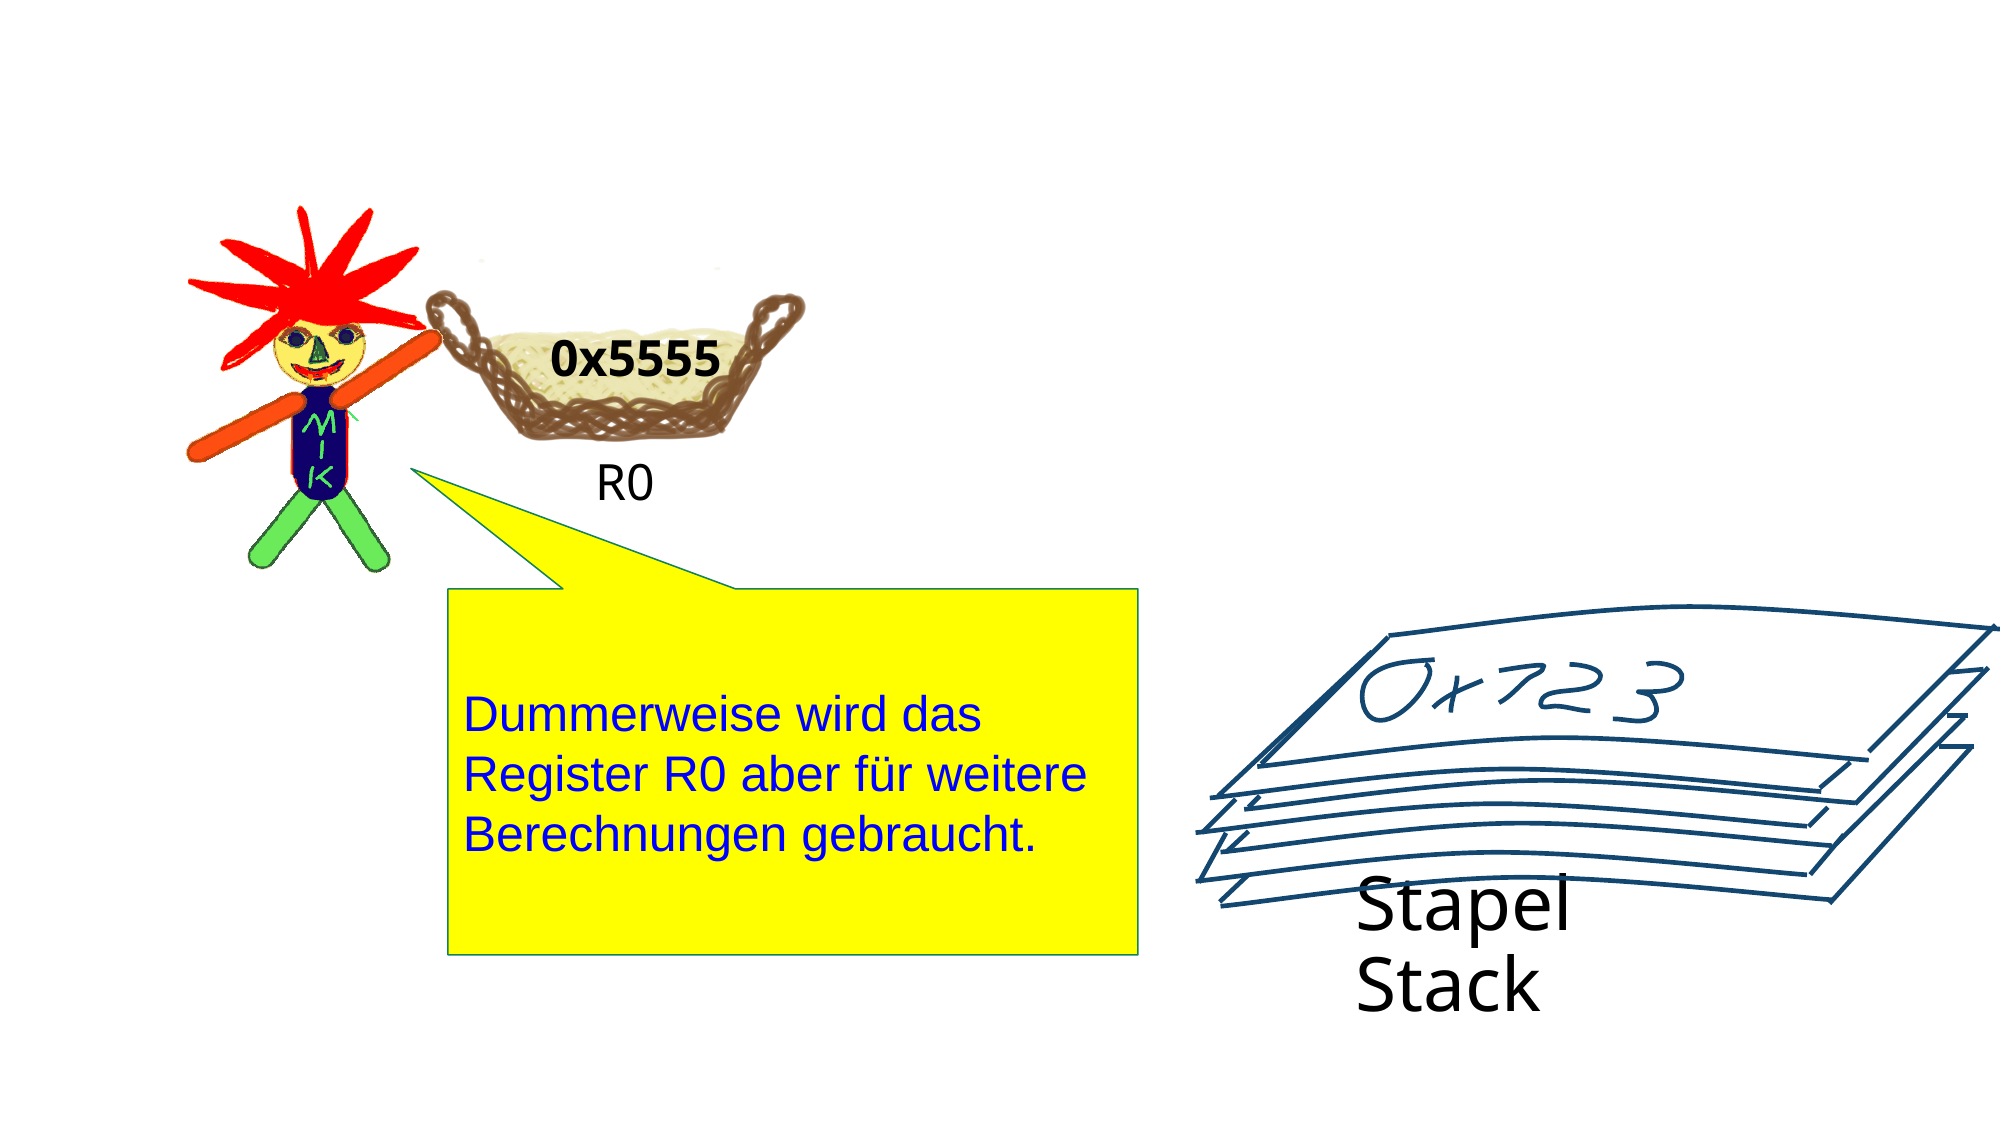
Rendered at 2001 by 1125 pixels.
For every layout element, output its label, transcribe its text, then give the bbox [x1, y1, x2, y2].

picture [159, 196, 848, 581]
title Stapel Stack [1340, 915, 1785, 987]
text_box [1195, 606, 2000, 907]
text_box Dummerweise wird das Register R0 aber für weitere Berechnungen gebraucht. [447, 543, 1138, 955]
